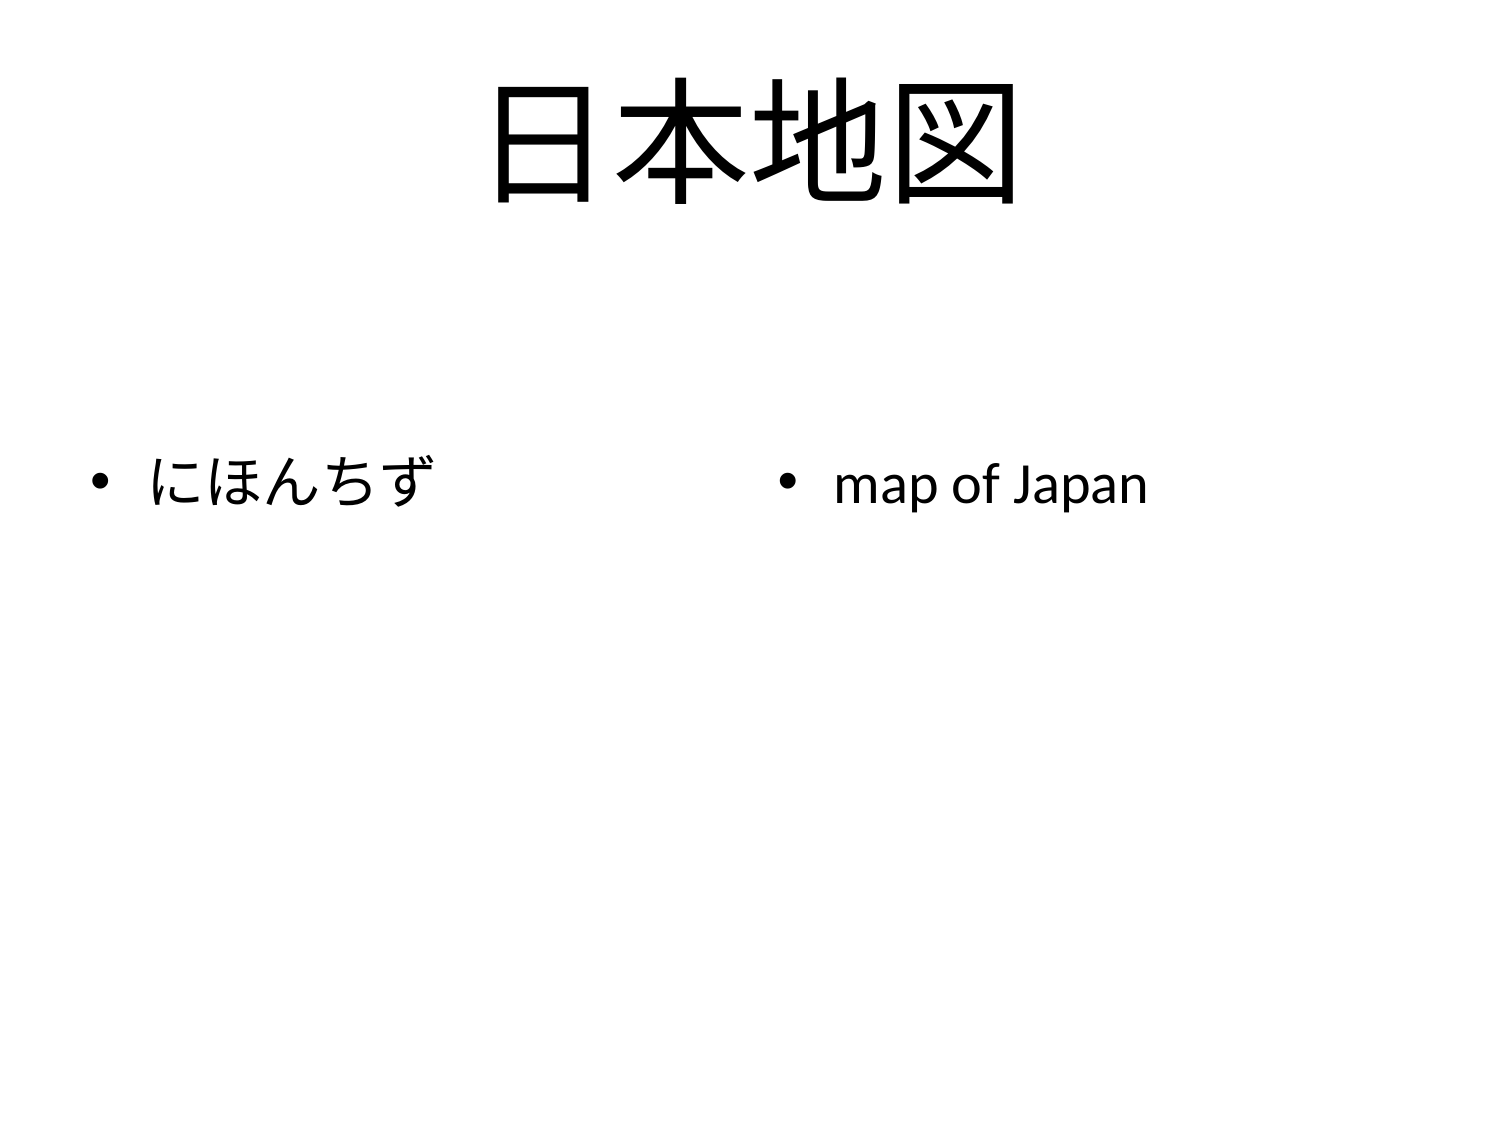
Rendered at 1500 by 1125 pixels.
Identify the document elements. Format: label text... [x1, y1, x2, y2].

list にほんちず [74, 437, 738, 1006]
list map of Japan [762, 437, 1426, 1006]
title 日本地図 [74, 44, 1426, 233]
